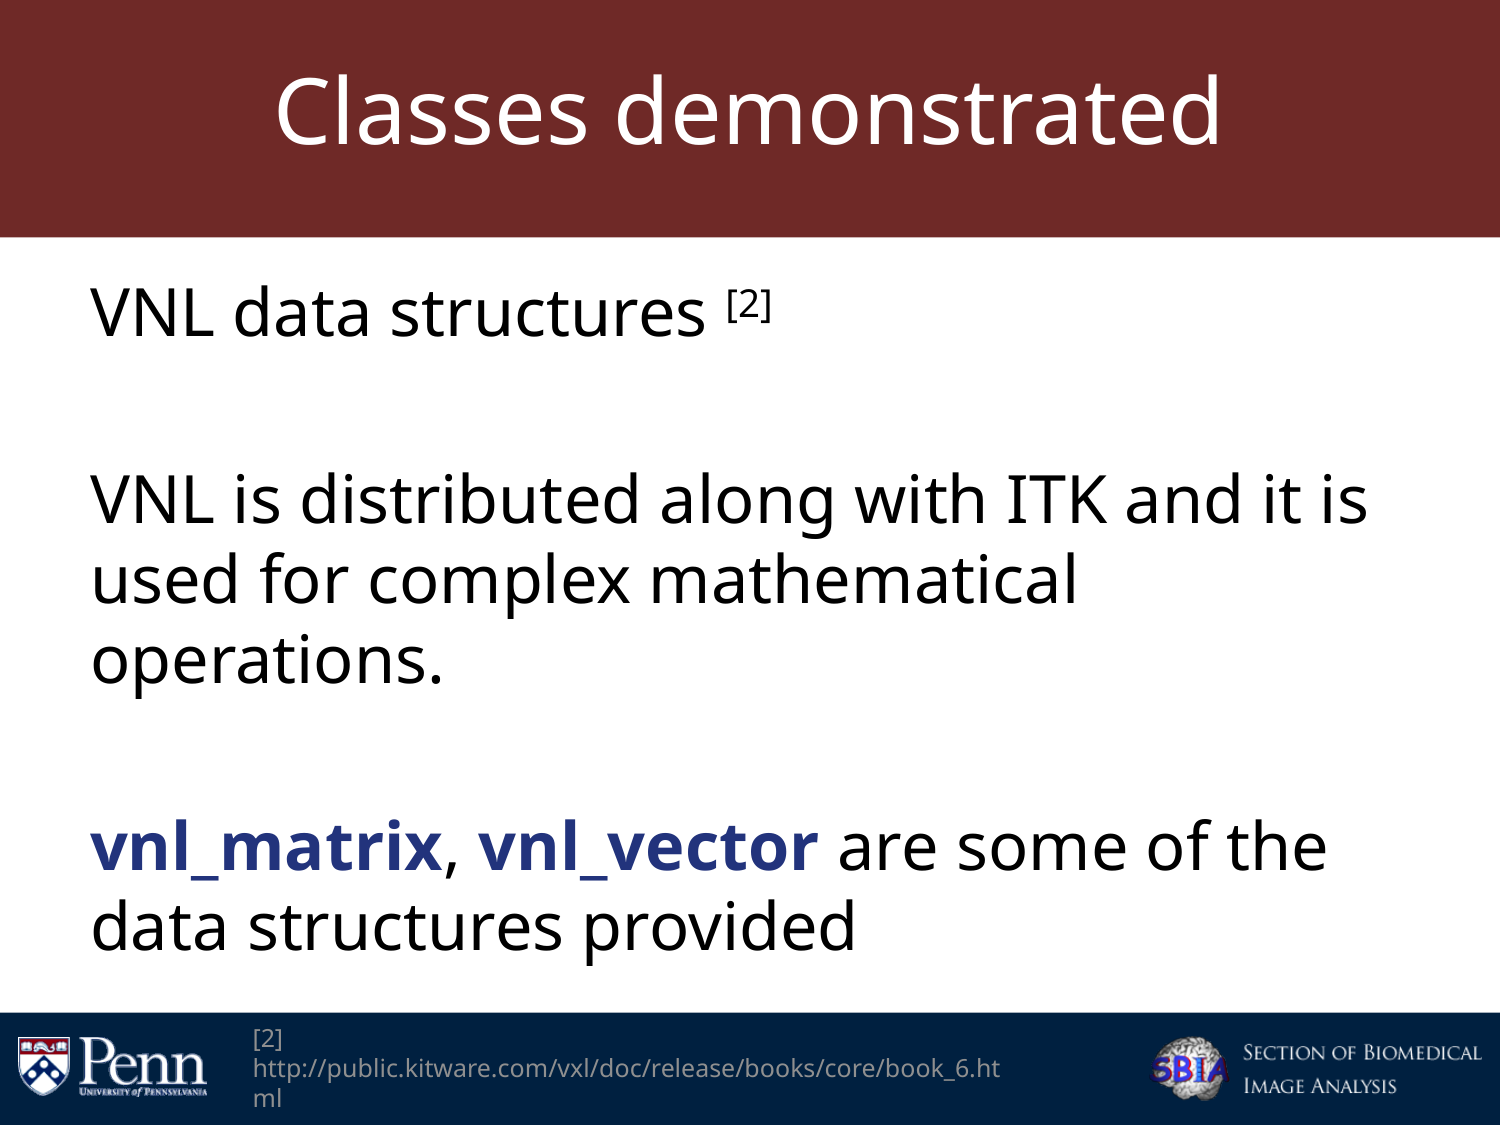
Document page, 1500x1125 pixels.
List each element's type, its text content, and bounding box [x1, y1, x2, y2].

picture [18, 1037, 207, 1097]
title Classes demonstrated [75, 45, 1425, 238]
picture [1149, 1035, 1482, 1102]
footer [2] http://public.kitware.com/vxl/doc/release/books/core/book_6.html [237, 1037, 1038, 1098]
list VNL data structures [2] VNL is distributed along with ITK and it is used for complex mathematical operations. vnl_matrix, vnl_vector are some of the data structures provided [75, 262, 1425, 1013]
